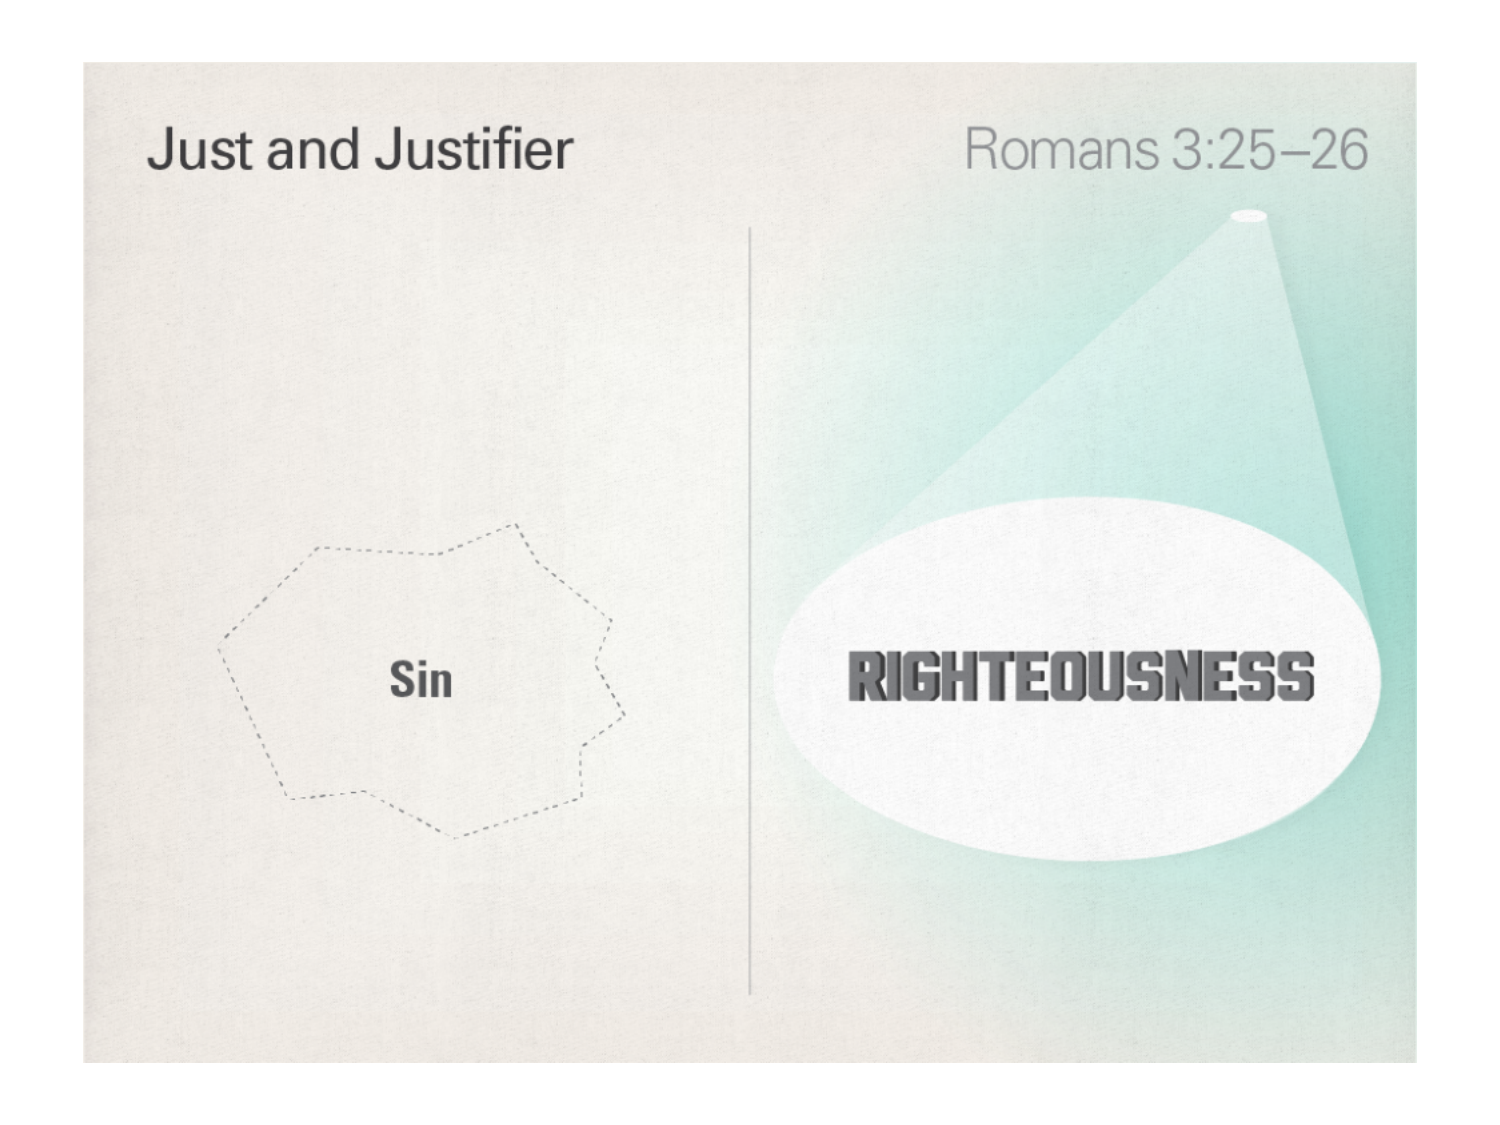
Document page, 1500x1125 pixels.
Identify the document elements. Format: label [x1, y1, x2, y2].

picture [83, 62, 1417, 1063]
